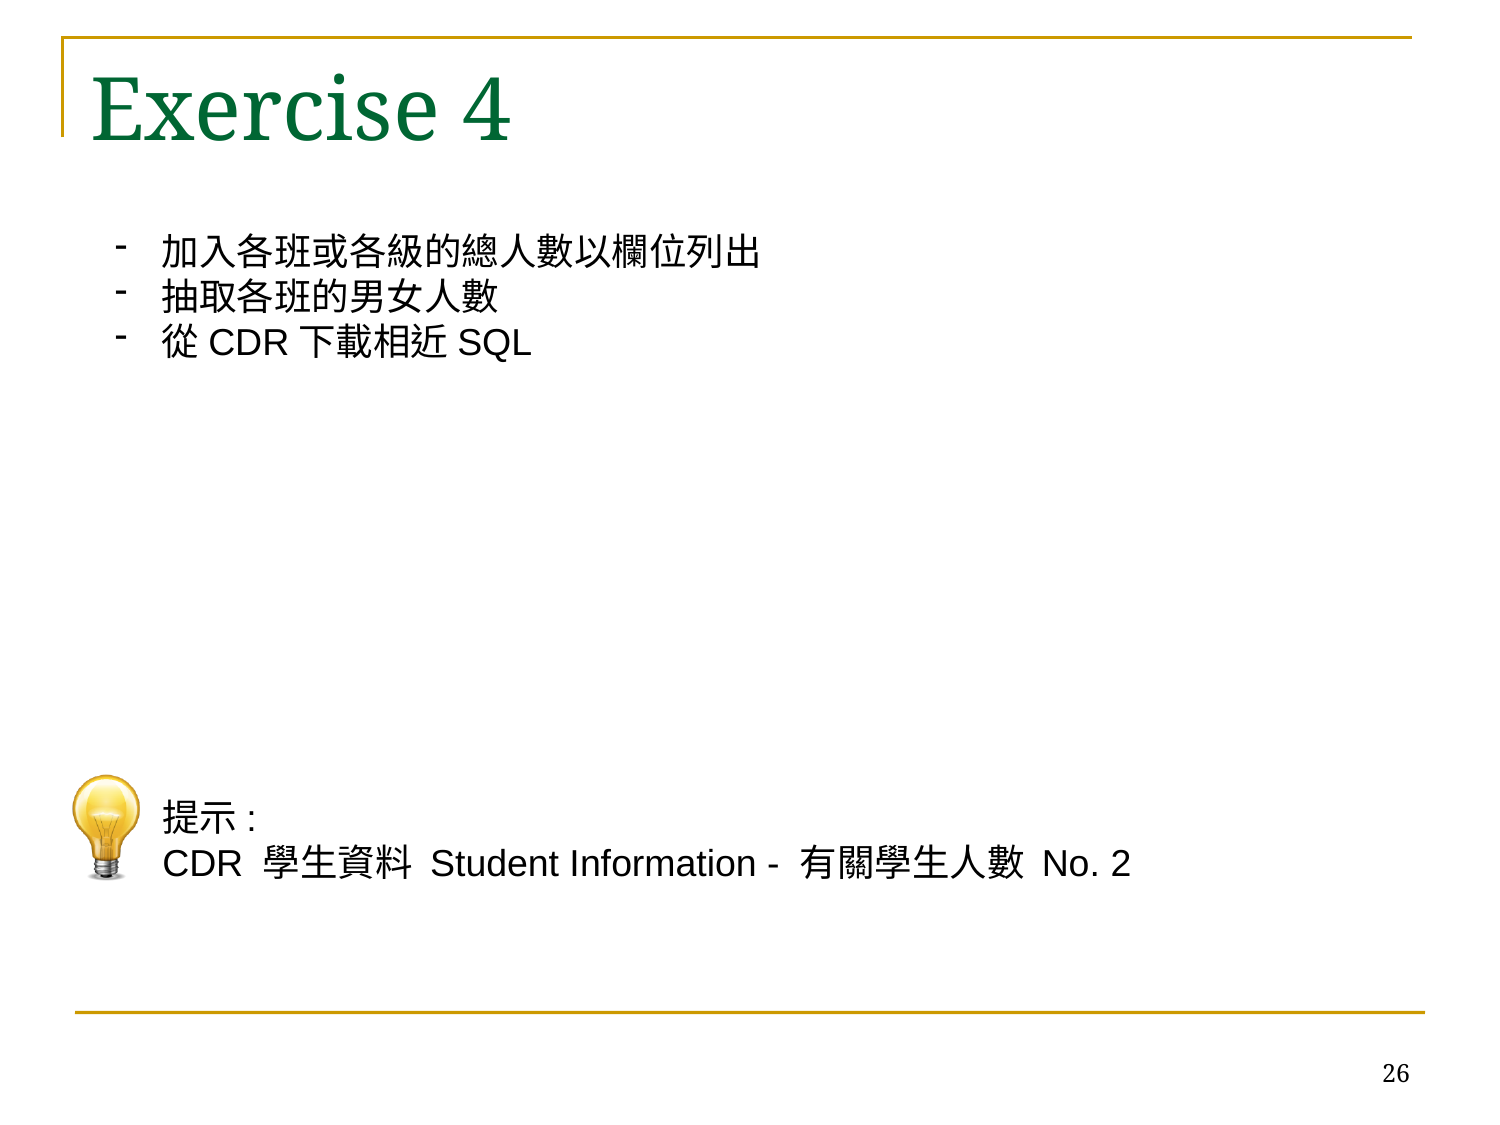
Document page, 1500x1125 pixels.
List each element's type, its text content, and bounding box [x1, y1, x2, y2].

text_box 加入各班或各級的總人數以欄位列出 抽取各班的男女人數 從CDR下載相近SQL [100, 220, 1400, 415]
picture [52, 774, 160, 881]
text_box 提示: CDR 學生資料 Student Information - 有關學生人數 No. 2 [147, 786, 1164, 937]
slide_number 26 [1074, 1024, 1425, 1100]
title Exercise 4 [75, 45, 1425, 233]
